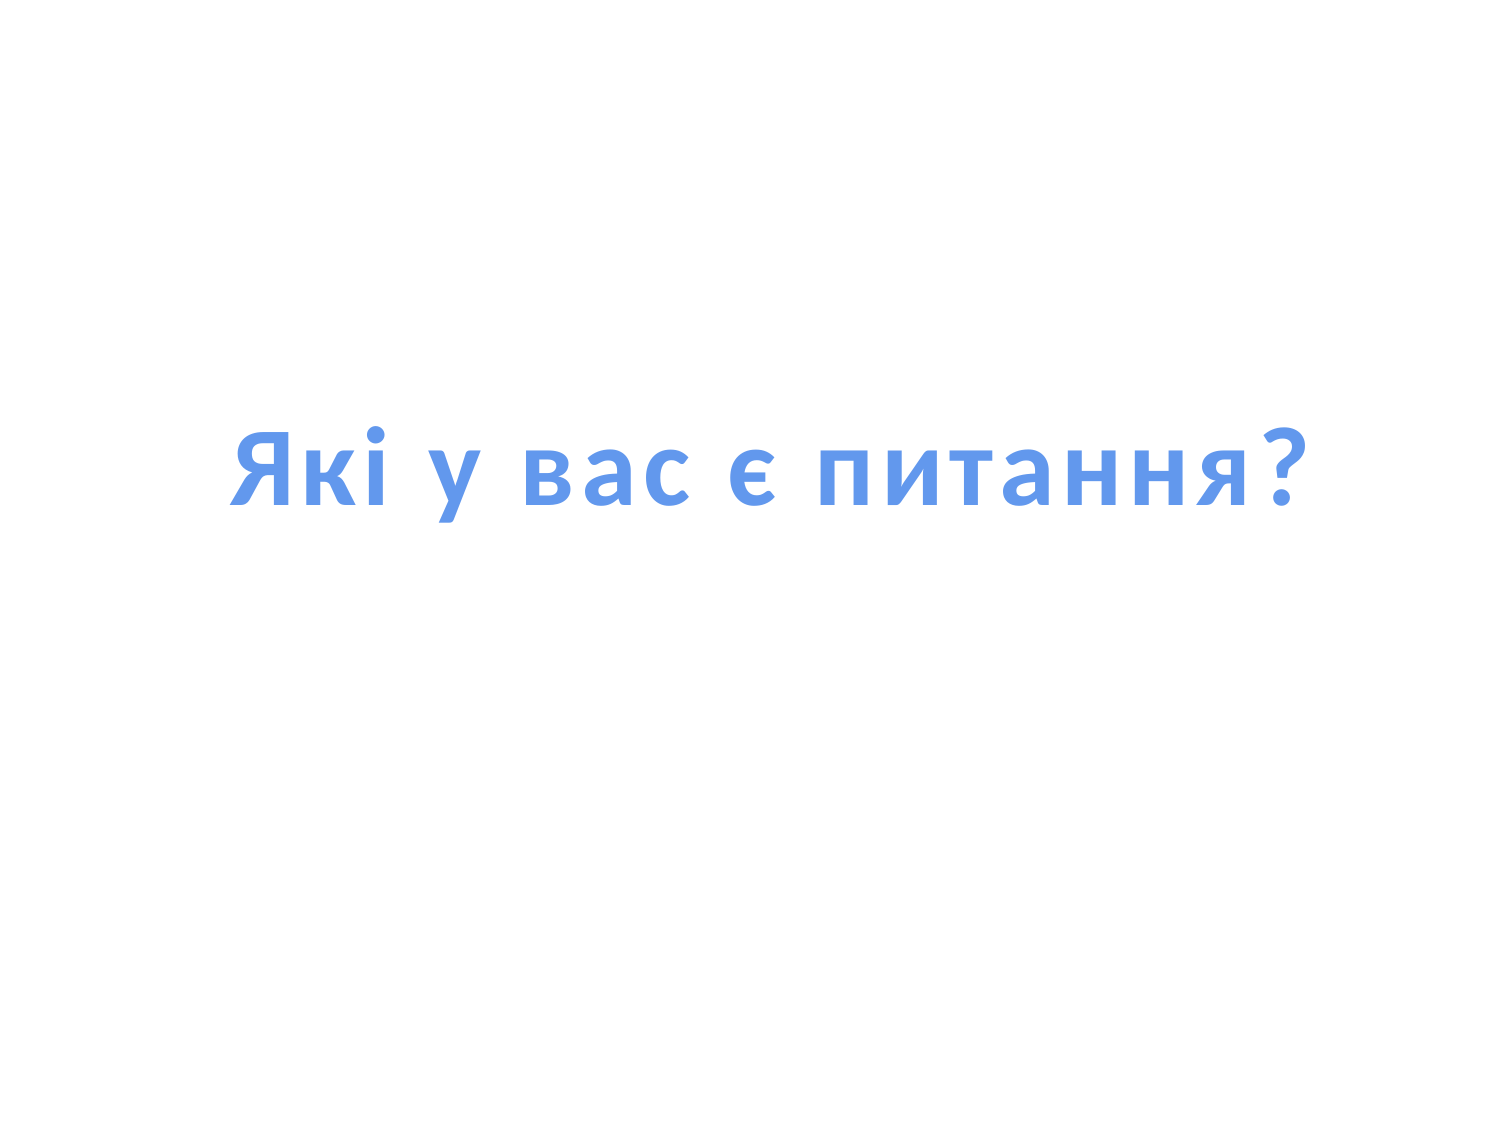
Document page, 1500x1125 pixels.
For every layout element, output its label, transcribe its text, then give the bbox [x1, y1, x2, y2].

text_box Які у вас є питання? [215, 385, 1328, 536]
